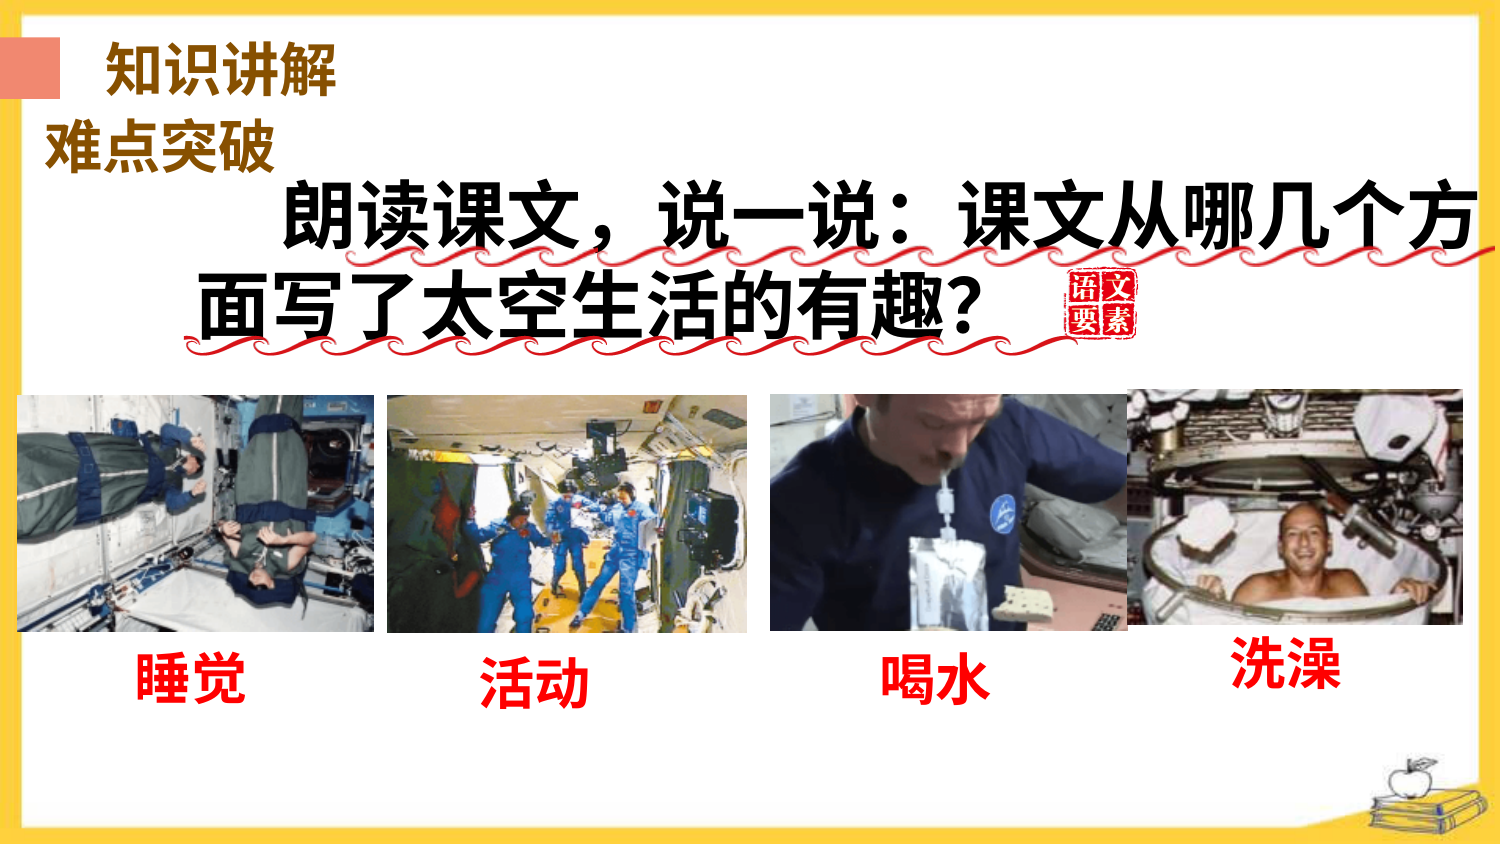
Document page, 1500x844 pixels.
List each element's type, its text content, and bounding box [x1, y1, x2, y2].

picture [0, 0, 1500, 844]
text_box 喝水 [868, 638, 1090, 718]
text_box 洗澡 [1218, 625, 1387, 702]
text_box 睡觉 [123, 637, 346, 717]
text_box [0, 36, 61, 100]
text_box 难点突破 [38, 106, 290, 183]
text_box 知识讲解 [98, 29, 410, 107]
text_box 活动 [466, 642, 689, 722]
text_box 朗读课文，说一说：课文从哪几个方面写了太空生活的有趣？ [183, 163, 1500, 355]
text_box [345, 175, 1495, 267]
